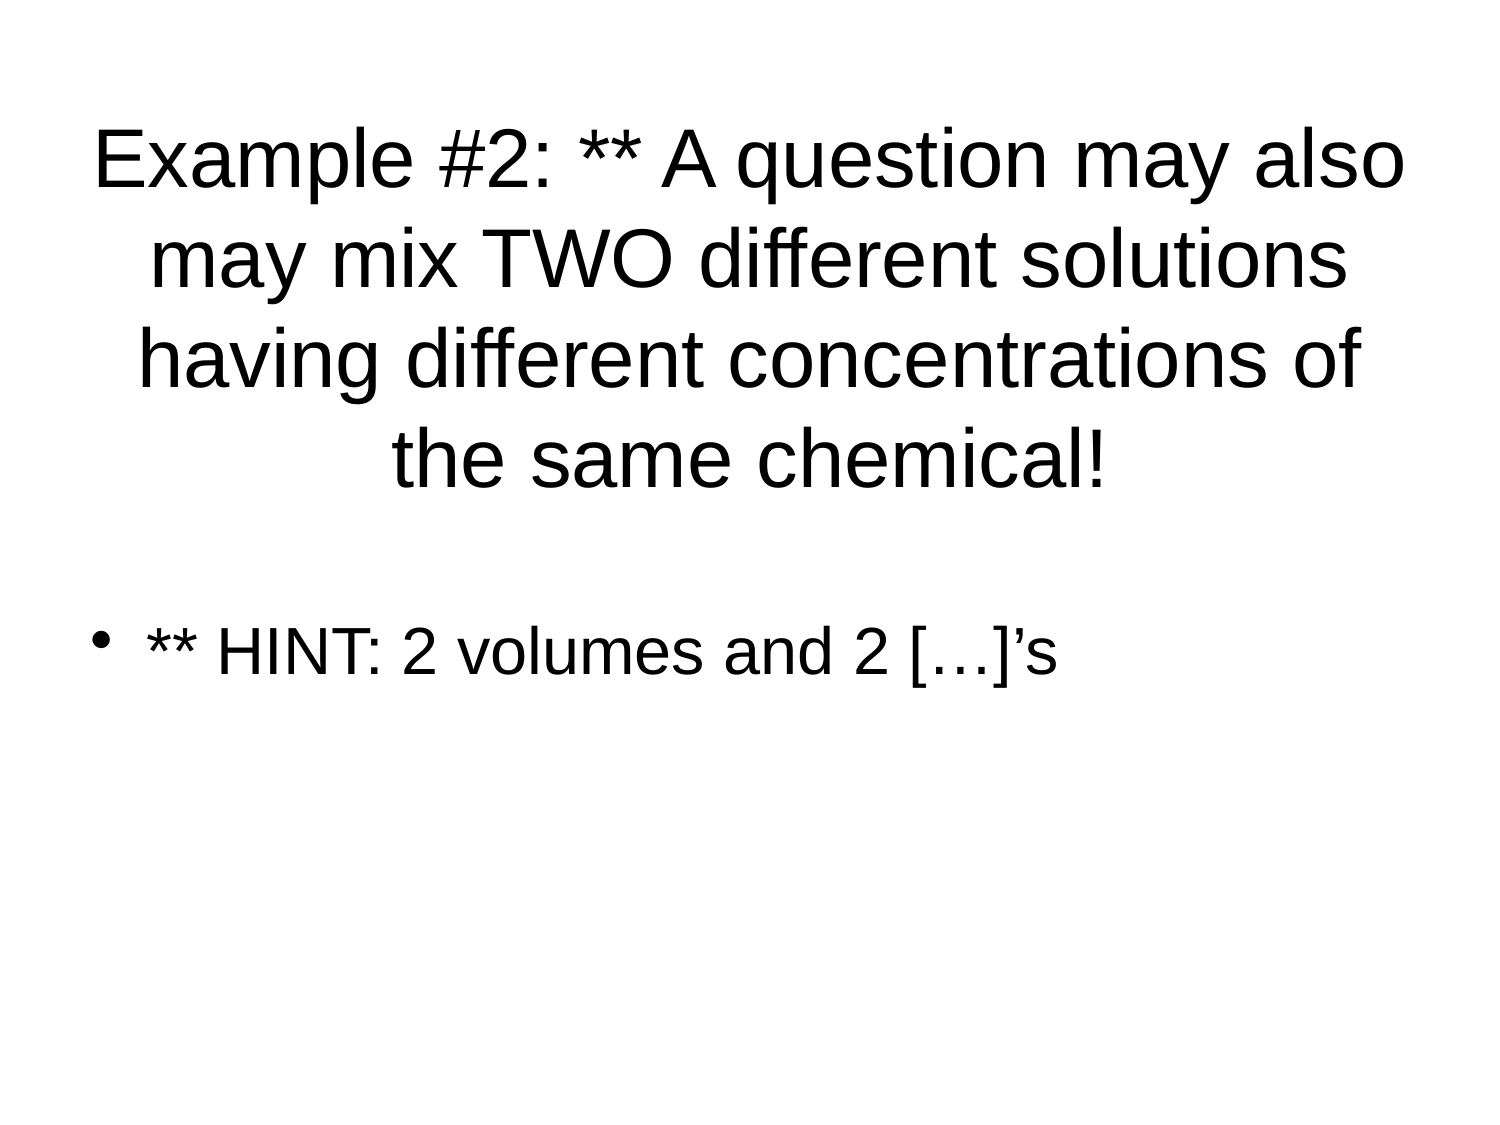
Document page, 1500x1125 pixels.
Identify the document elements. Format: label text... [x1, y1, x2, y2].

title Example #2: ** A question may also may mix TWO different solutions having different concentrations of the same chemical! [74, 44, 1426, 563]
list ** HINT: 2 volumes and 2 […]’s [74, 599, 1426, 1006]
